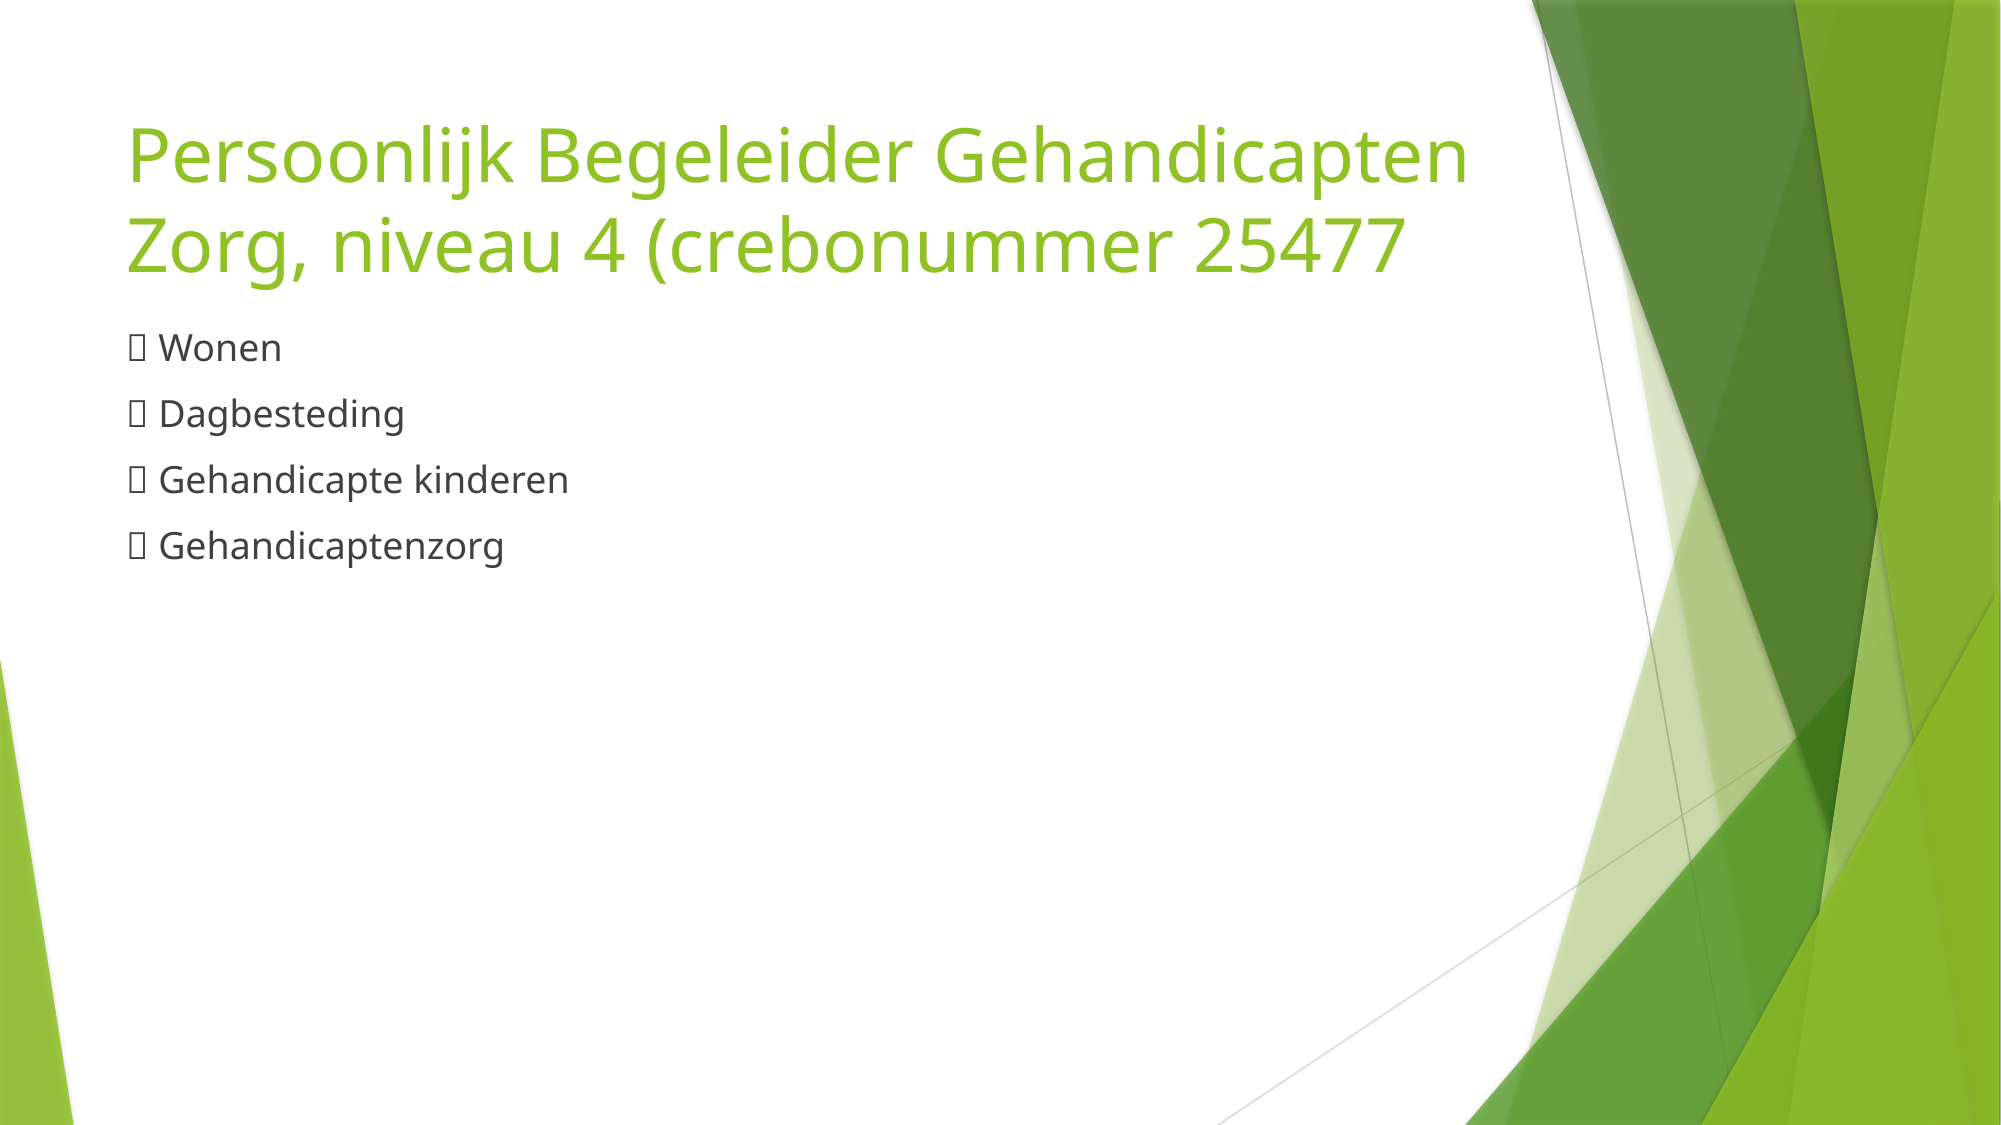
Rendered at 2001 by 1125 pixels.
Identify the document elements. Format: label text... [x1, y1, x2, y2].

title Persoonlijk Begeleider Gehandicapten Zorg, niveau 4 (crebonummer 25477 [111, 99, 1522, 316]
list  Wonen  Dagbesteding  Gehandicapte kinderen  Gehandicaptenzorg [111, 316, 1522, 954]
